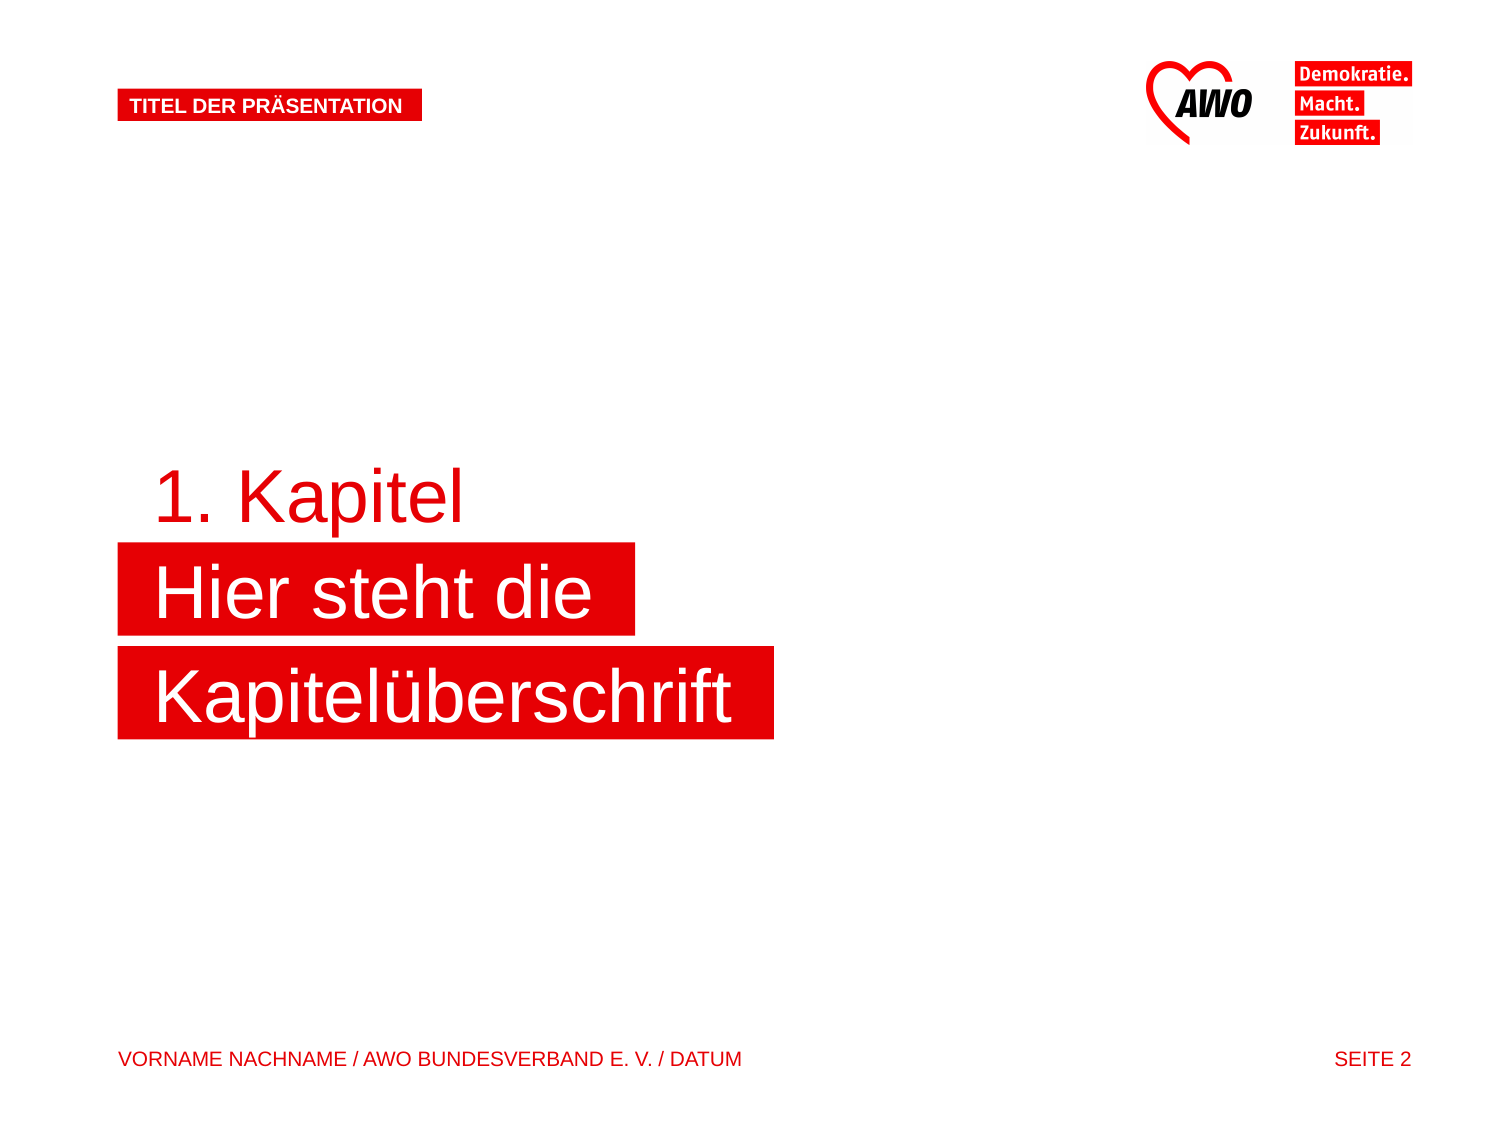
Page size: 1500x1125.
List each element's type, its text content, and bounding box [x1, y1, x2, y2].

list Titel der Präsentation [117, 88, 422, 121]
slide_number SEITE 2 [1327, 1045, 1412, 1072]
footer VORNAME NACHNAME / AWO BUNDESVERBAND E. V. / DATUM [118, 1045, 1211, 1072]
title Hier steht die [117, 542, 636, 636]
list 1. Kapitel [117, 446, 505, 540]
subtitle Kapitelüberschrift [117, 646, 774, 740]
picture [1146, 61, 1413, 145]
